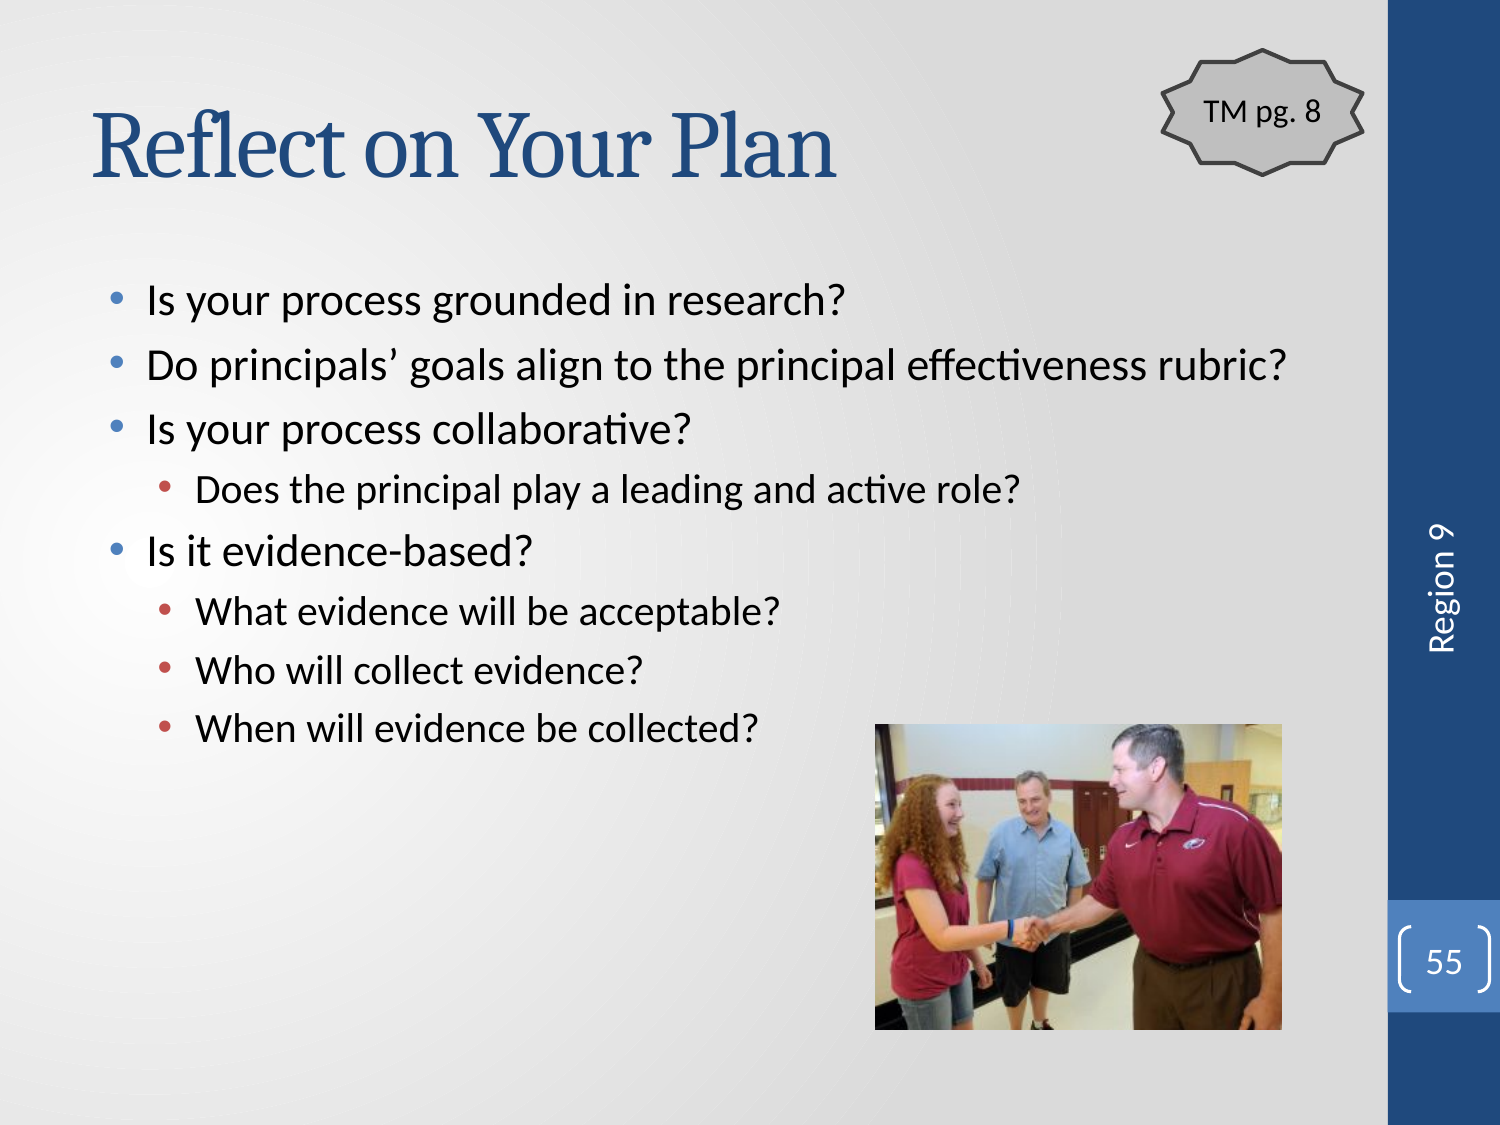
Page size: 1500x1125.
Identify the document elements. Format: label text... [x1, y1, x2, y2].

text_box TM pg. 8 [1181, 81, 1344, 137]
slide_number 55 [1397, 925, 1492, 994]
title Reflect on Your Plan [75, 45, 1325, 233]
text_box [1160, 82, 1365, 177]
picture [874, 724, 1282, 1031]
footer Region 9 [1408, 500, 1469, 889]
list Is your process grounded in research? Do principals’ goals align to the principal effectiveness rubric? Is your process collaborative? Does the principal play a leading and active role? Is it evidence-based? What evidence will be acceptable? Who will collect evidence? When will evidence be collected? [75, 262, 1325, 1050]
text_box [1185, 48, 1340, 81]
